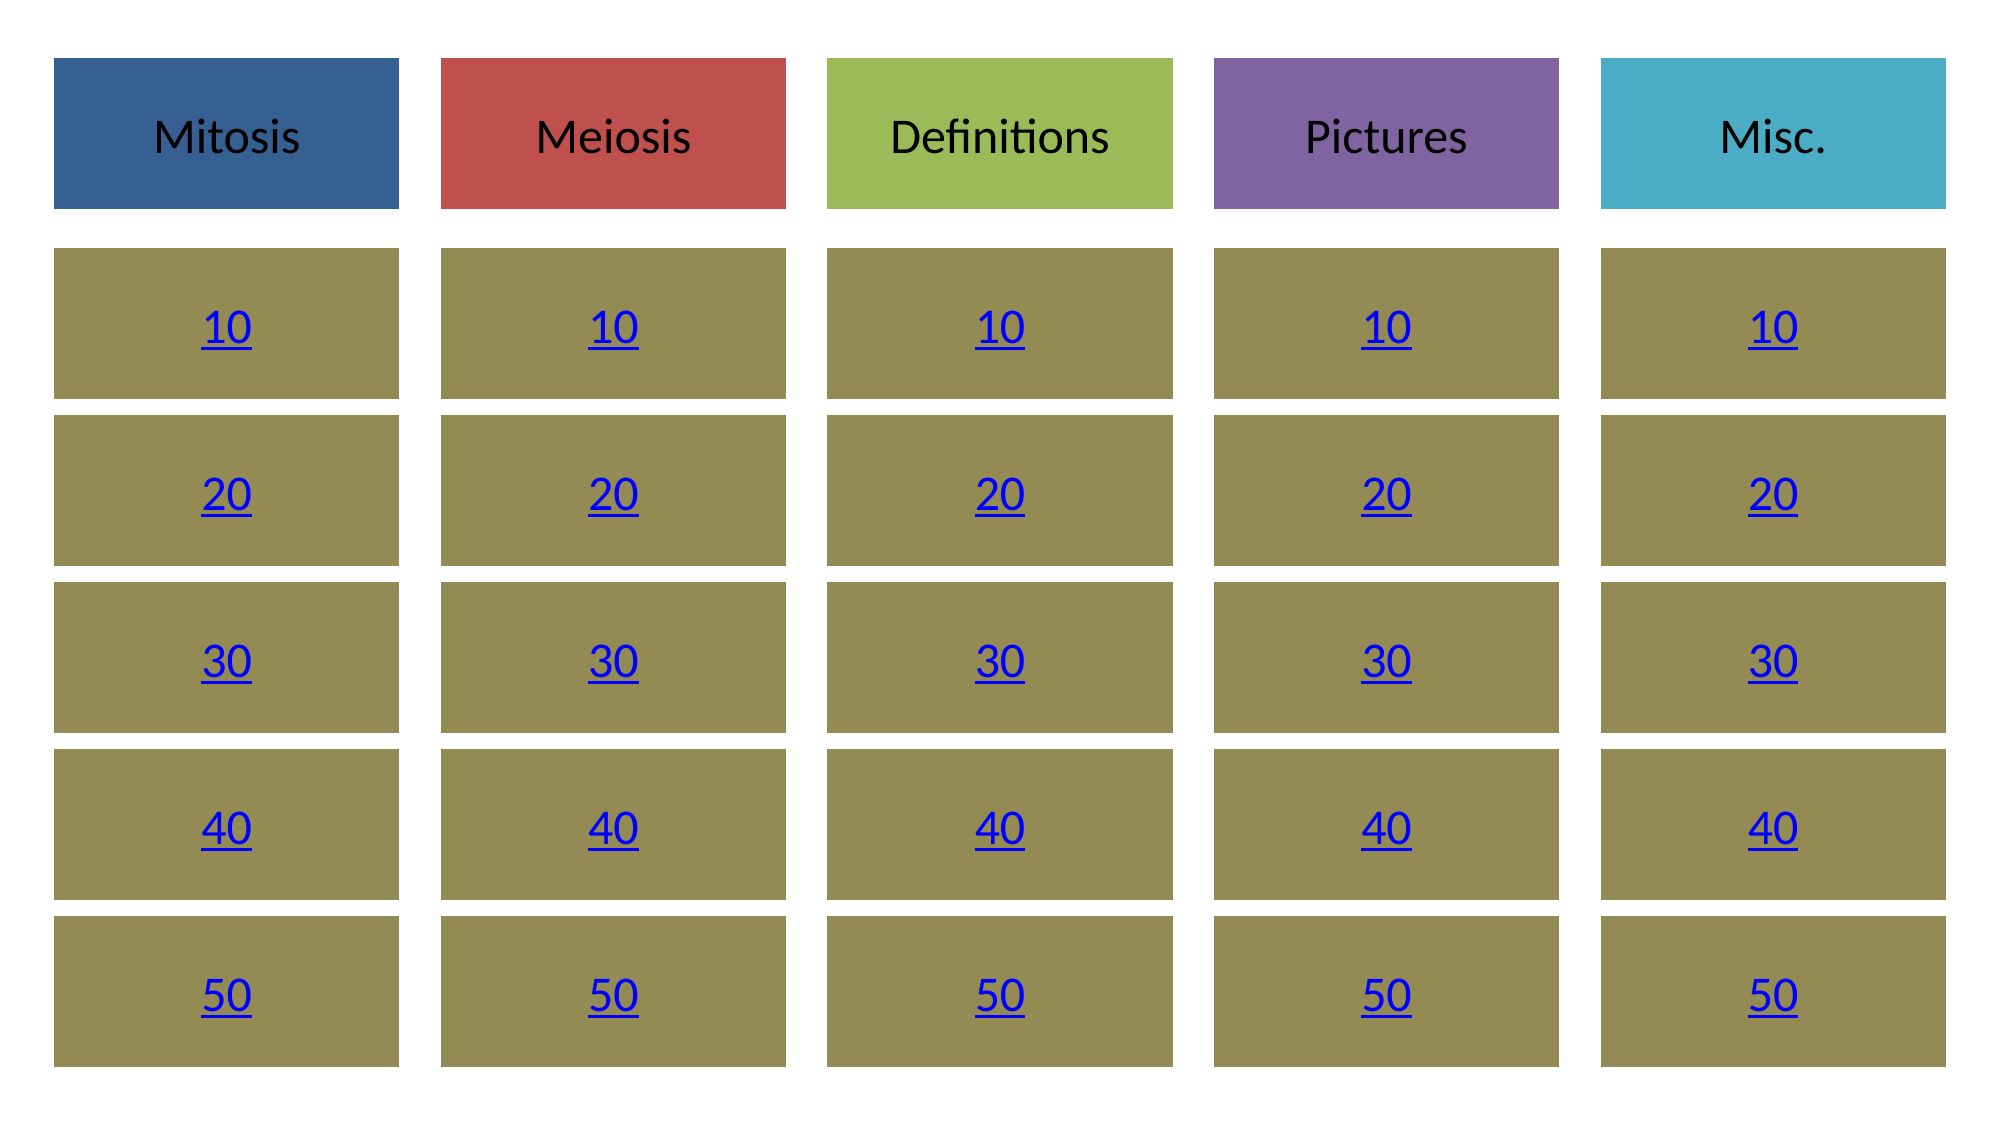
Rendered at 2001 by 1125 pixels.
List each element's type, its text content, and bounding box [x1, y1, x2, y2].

list Definitions [827, 58, 1173, 209]
list 30 [827, 582, 1173, 733]
list 10 [827, 248, 1173, 399]
list 10 [441, 248, 786, 399]
list 30 [1214, 582, 1559, 733]
list 20 [54, 415, 399, 566]
list 50 [827, 916, 1173, 1067]
list 40 [54, 749, 399, 900]
list 50 [441, 916, 786, 1067]
list 40 [1601, 749, 1946, 900]
list Meiosis [441, 58, 786, 209]
list Misc. [1601, 58, 1946, 209]
list 50 [1601, 916, 1946, 1067]
list 20 [1601, 415, 1946, 566]
list 40 [1214, 749, 1559, 900]
list 30 [54, 582, 399, 733]
list 20 [827, 415, 1173, 566]
list Mitosis [54, 58, 399, 209]
list 10 [1601, 248, 1946, 399]
list 30 [1601, 582, 1946, 733]
list 20 [1214, 415, 1559, 566]
list 20 [441, 415, 786, 566]
list Pictures [1214, 58, 1559, 209]
list 30 [441, 582, 786, 733]
list 10 [54, 248, 399, 399]
list 40 [827, 749, 1173, 900]
list 50 [1214, 916, 1559, 1067]
list 50 [54, 916, 399, 1067]
list 40 [441, 749, 786, 900]
list 10 [1214, 248, 1559, 399]
